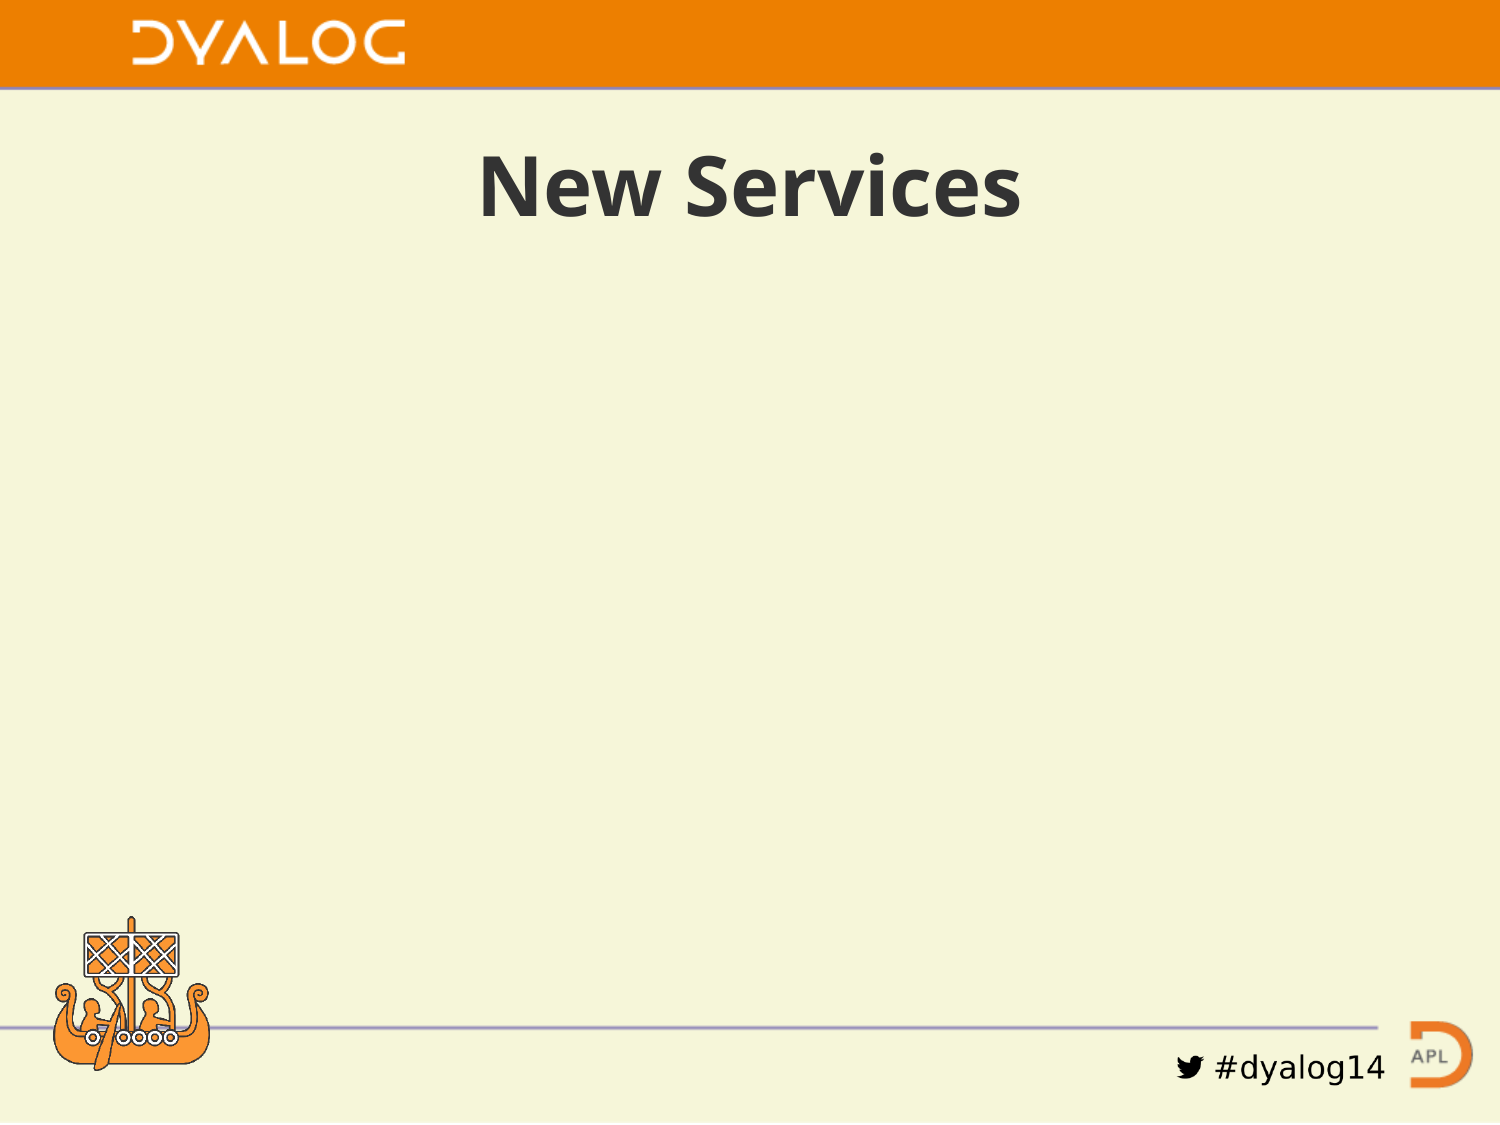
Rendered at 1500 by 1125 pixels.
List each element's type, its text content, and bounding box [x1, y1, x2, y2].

title New Services [112, 125, 1388, 288]
picture [0, 0, 1500, 1123]
